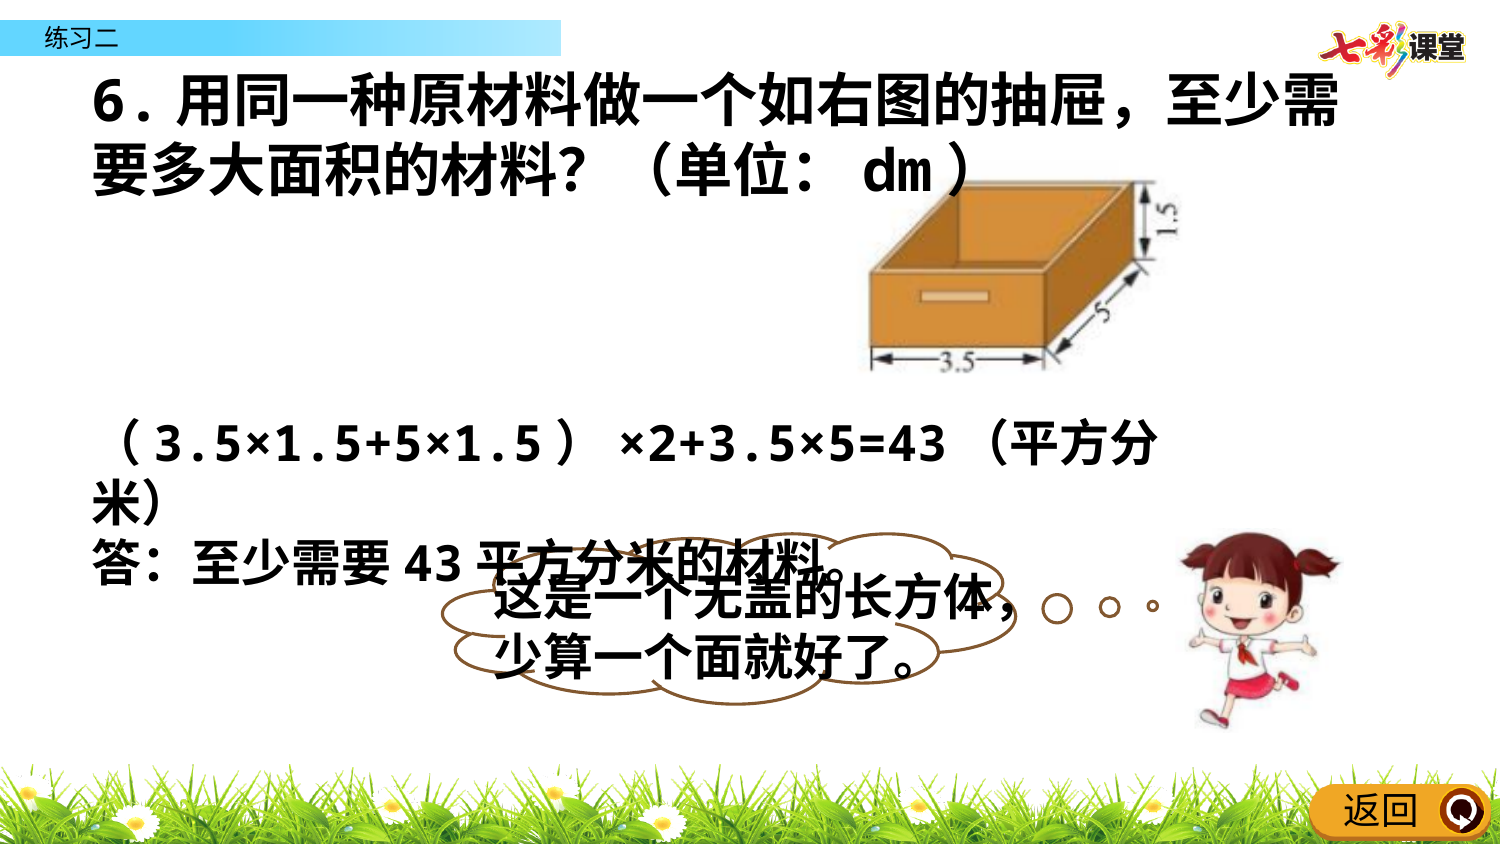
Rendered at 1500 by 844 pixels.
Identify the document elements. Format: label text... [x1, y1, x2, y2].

picture [856, 133, 1211, 392]
picture [1316, 20, 1468, 80]
text_box （3.5×1.5+5×1.5）×2+3.5×5=43（平方分米） 答：至少需要43平方分米的材料。 [76, 403, 1211, 599]
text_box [442, 533, 1058, 704]
picture [0, 764, 1500, 844]
picture [1174, 527, 1345, 733]
text_box 6.用同一种原材料做一个如右图的抽屉，至少需要多大面积的材料？（单位：dm） [76, 55, 1400, 211]
